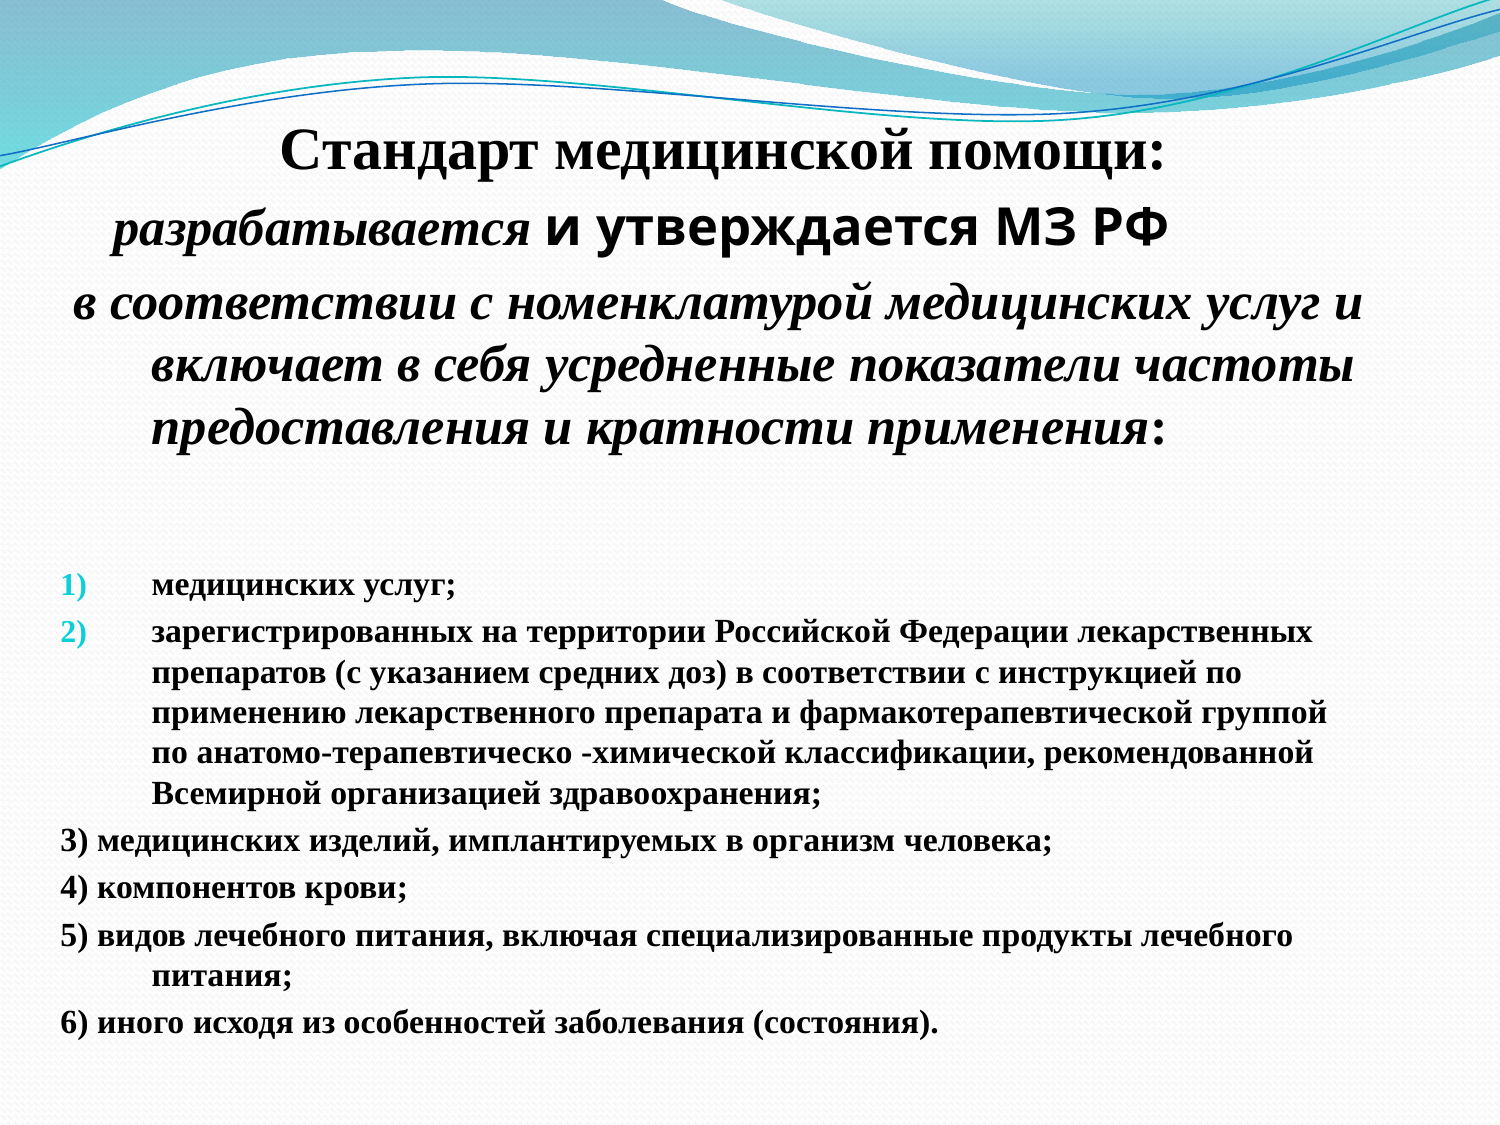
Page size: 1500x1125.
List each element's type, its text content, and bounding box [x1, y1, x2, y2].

list Стандарт медицинской помощи: разрабатывается и утверждается МЗ РФ в соответствии с номенклатурой медицинских услуг и включает в себя усредненные показатели частоты предоставления и кратности применения: медицинских услуг; зарегистрированных на территории Российской Федерации лекарственных препаратов (с указанием средних доз) в соответствии с инструкцией по применению лекарственного препарата и фармакотерапевтической группой по анатомо-терапевтическо -химической классификации, рекомендованной Всемирной организацией здравоохранения; 3) медицинских изделий, имплантируемых в организм человека; 4) компонентов крови; 5) видов лечебного питания, включая специализированные продукты лечебного питания; 6) иного исходя из особенностей заболевания (состояния). [34, 0, 1386, 1076]
